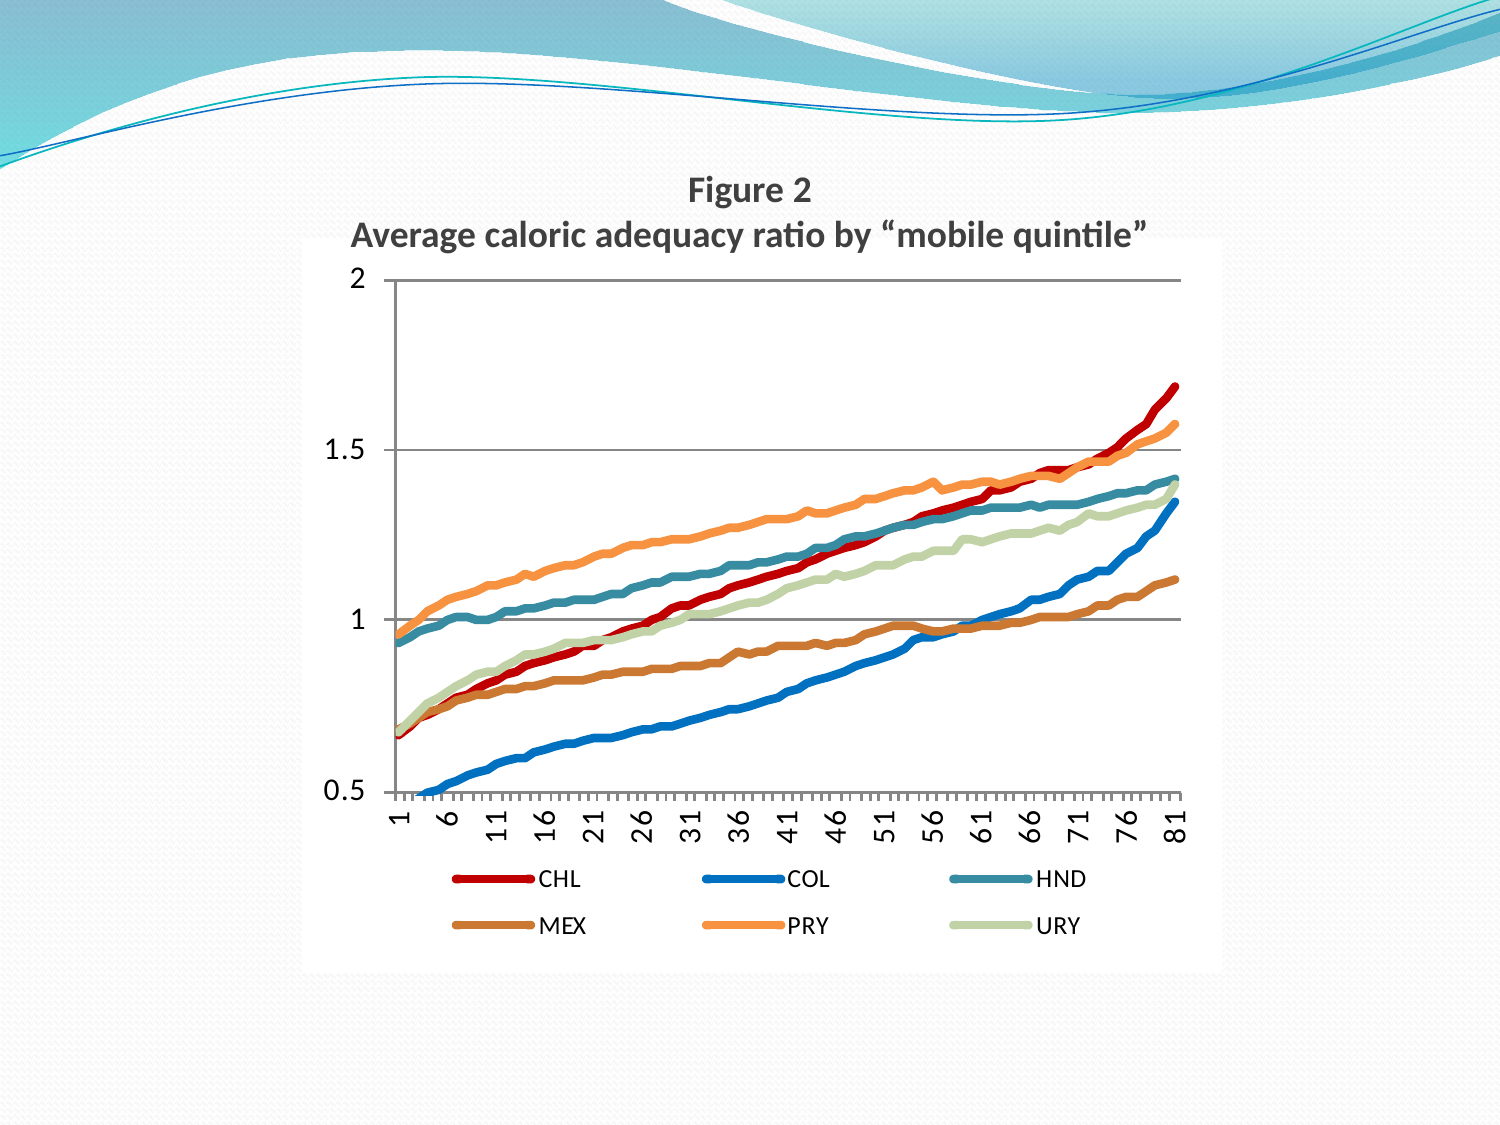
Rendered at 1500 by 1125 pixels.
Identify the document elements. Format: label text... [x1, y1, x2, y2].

text_box Figure 2 Average caloric adequacy ratio by “mobile quintile” [107, 157, 1393, 263]
picture [299, 235, 1223, 973]
